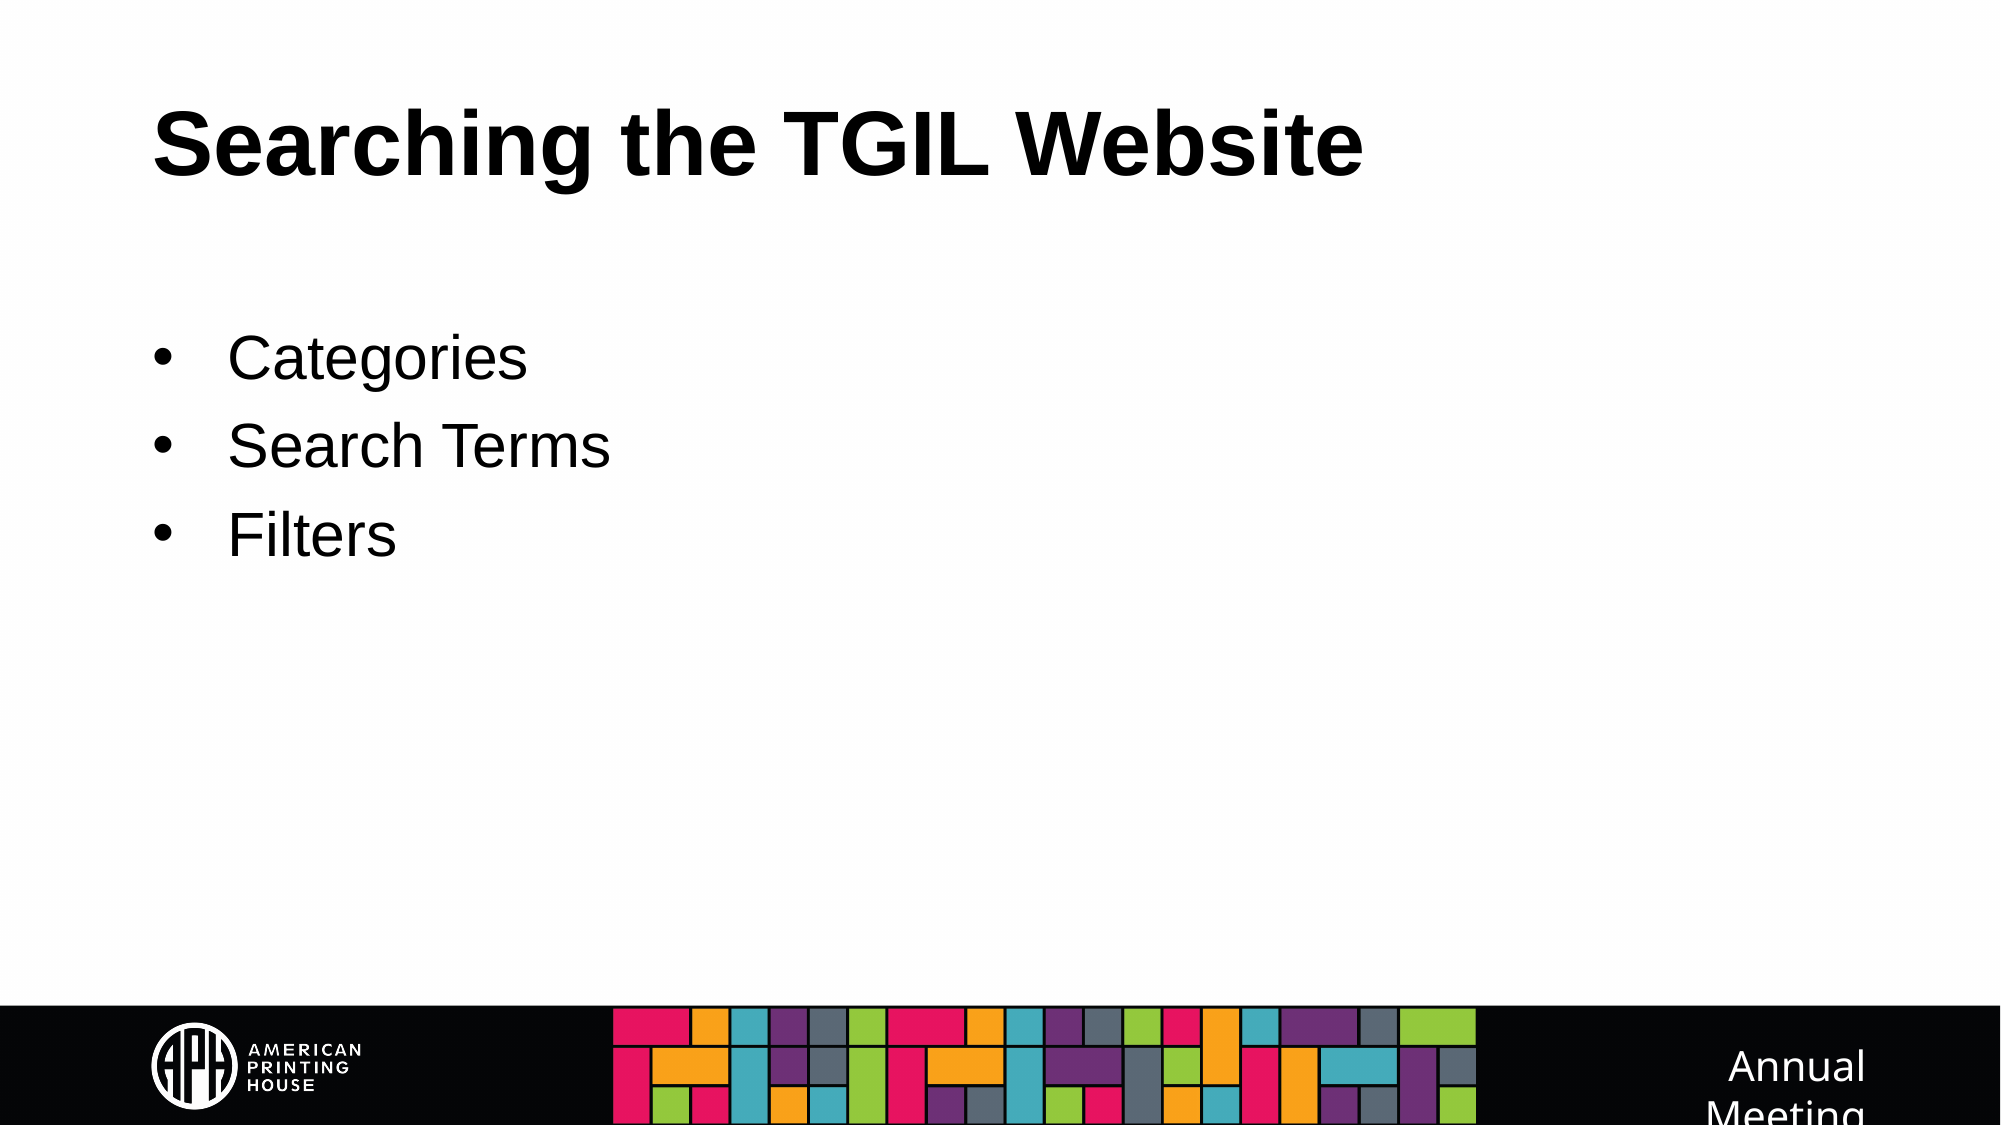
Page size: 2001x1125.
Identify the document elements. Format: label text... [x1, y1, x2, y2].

picture [1846, 1111, 1858, 1125]
picture [1711, 1105, 1719, 1125]
list Categories Search Terms Filters [137, 317, 1863, 963]
picture [1821, 1111, 1833, 1125]
picture [1727, 1107, 1734, 1125]
title Searching the TGIL Website [137, 59, 1863, 232]
picture [1748, 1111, 1760, 1118]
picture [1771, 1111, 1783, 1118]
picture [0, 0, 2001, 1125]
